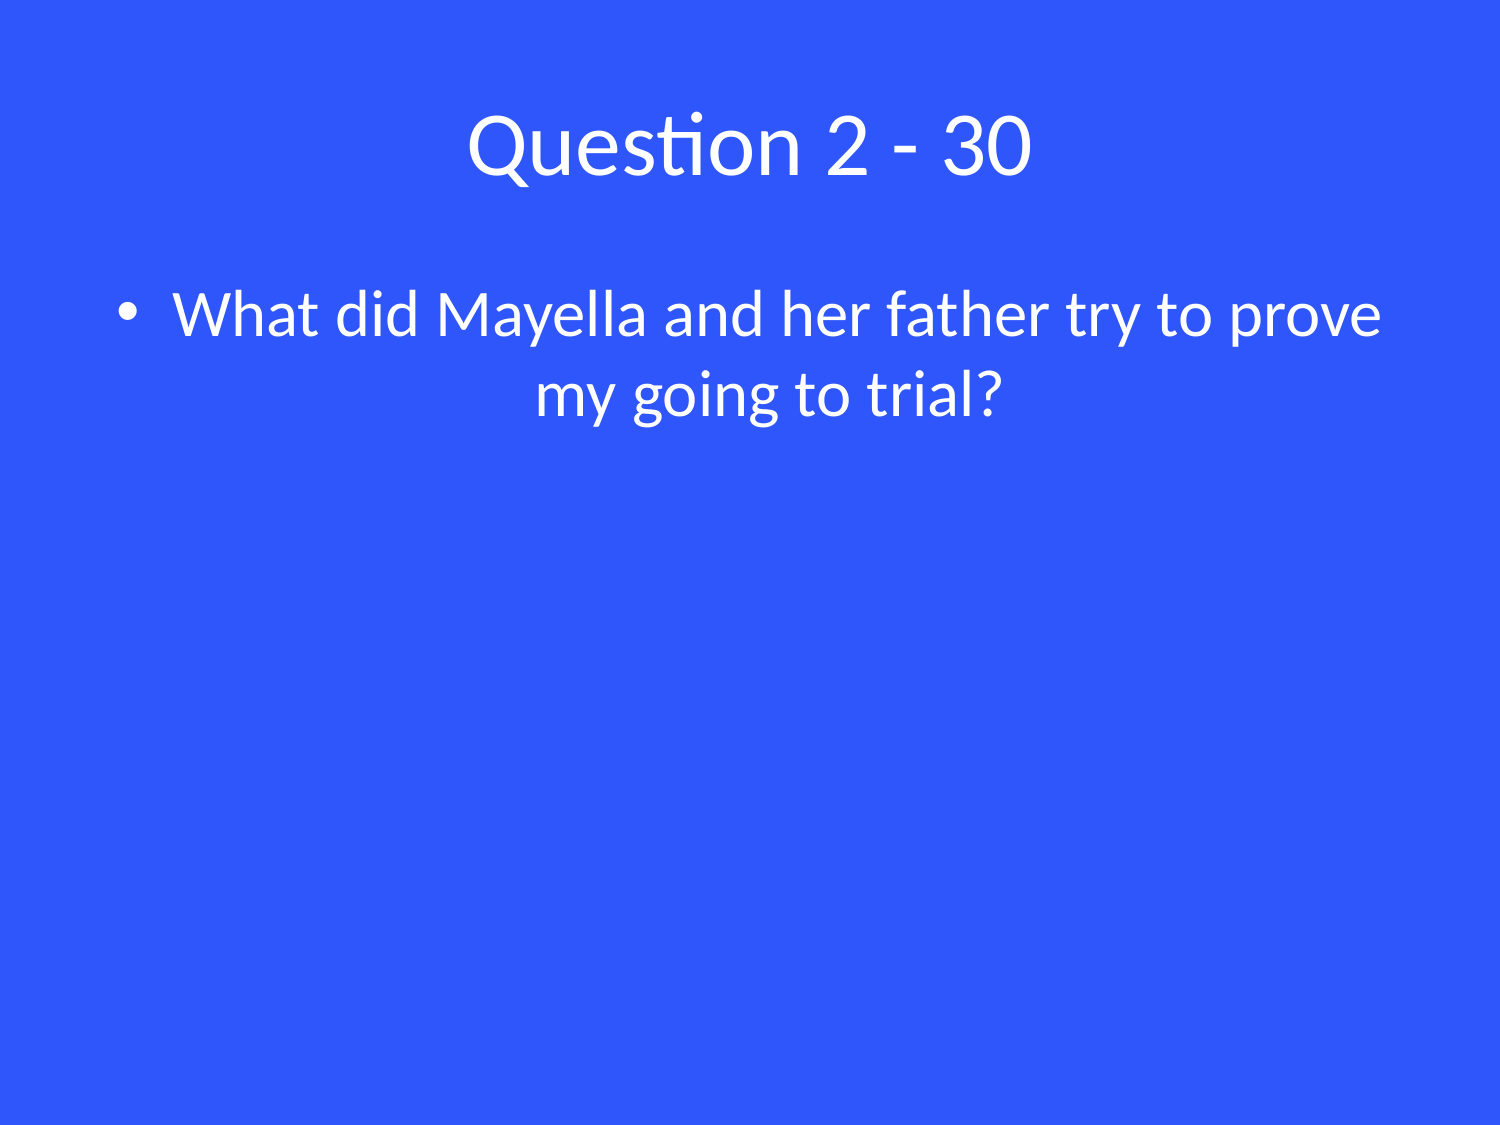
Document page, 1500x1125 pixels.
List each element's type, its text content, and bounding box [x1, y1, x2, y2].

list What did Mayella and her father try to prove my going to trial? [74, 262, 1426, 1006]
title Question 2 - 30 [74, 44, 1426, 233]
